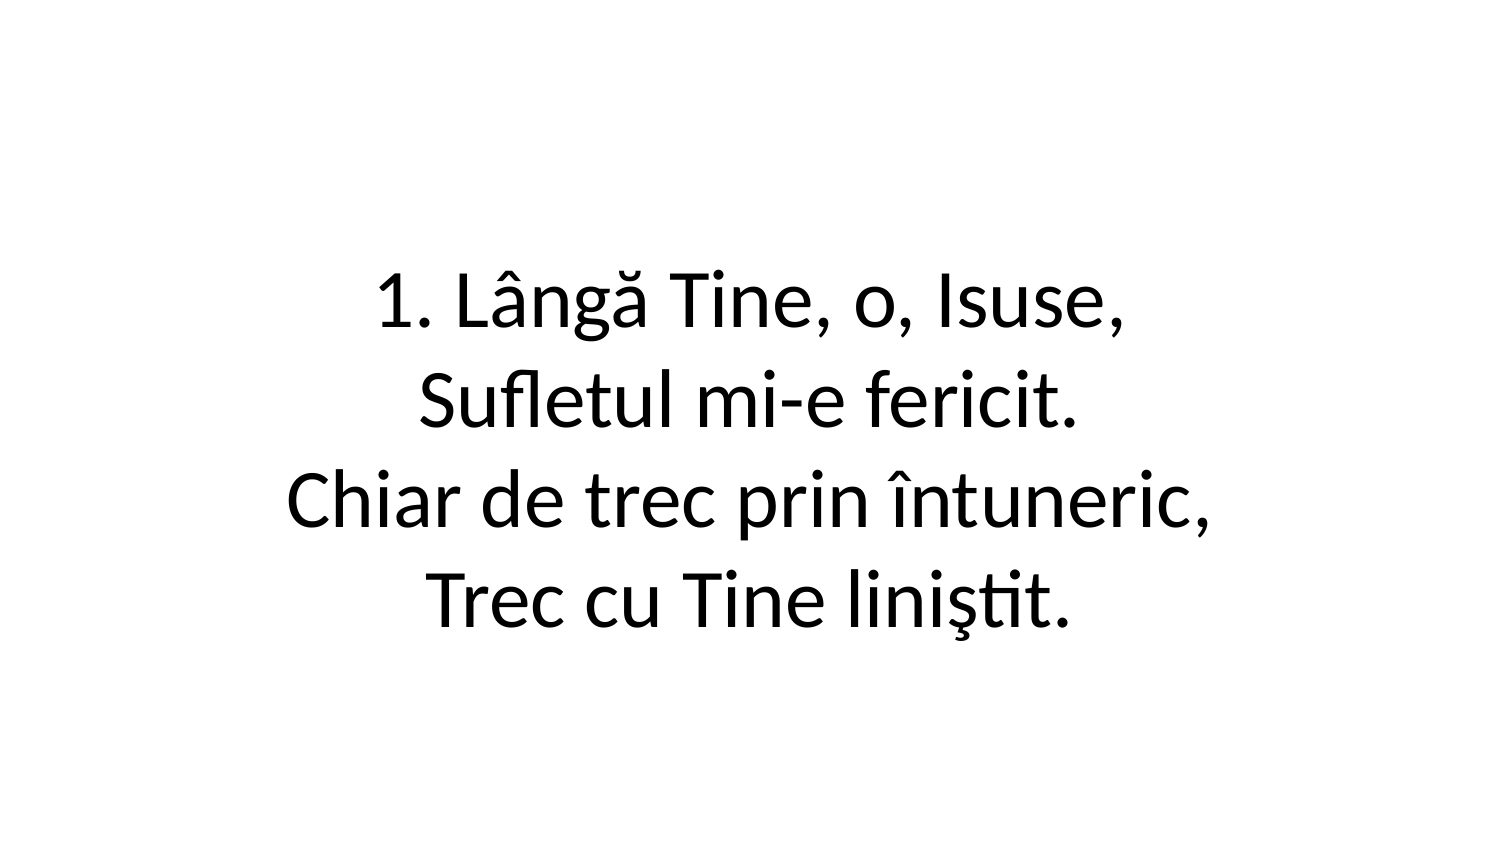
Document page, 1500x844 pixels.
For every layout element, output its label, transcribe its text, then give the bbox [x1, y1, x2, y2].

text_box 1. Lângă Tine, o, Isuse, Sufletul mi-e fericit. Chiar de trec prin întuneric, Trec cu Tine liniştit. [271, 192, 1229, 652]
